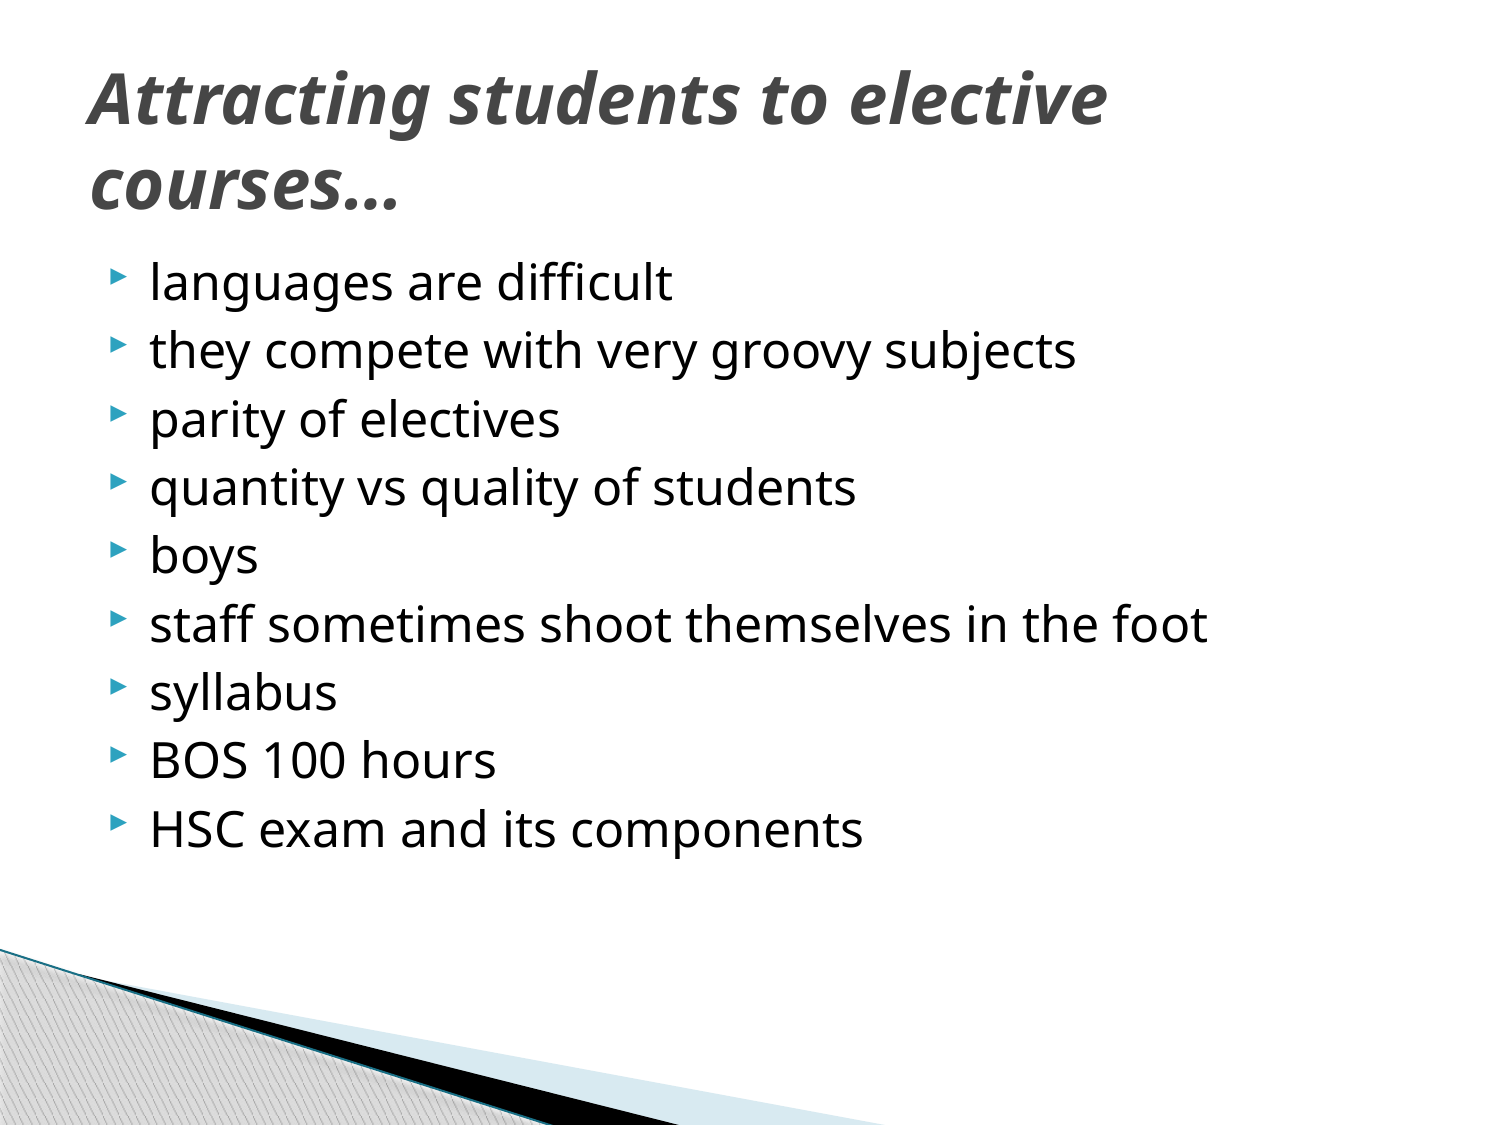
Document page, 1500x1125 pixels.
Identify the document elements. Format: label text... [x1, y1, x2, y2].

title Attracting students to elective courses… [75, 45, 1425, 233]
list languages are difficult they compete with very groovy subjects parity of electives quantity vs quality of students boys staff sometimes shoot themselves in the foot syllabus BOS 100 hours HSC exam and its components [75, 243, 1425, 986]
